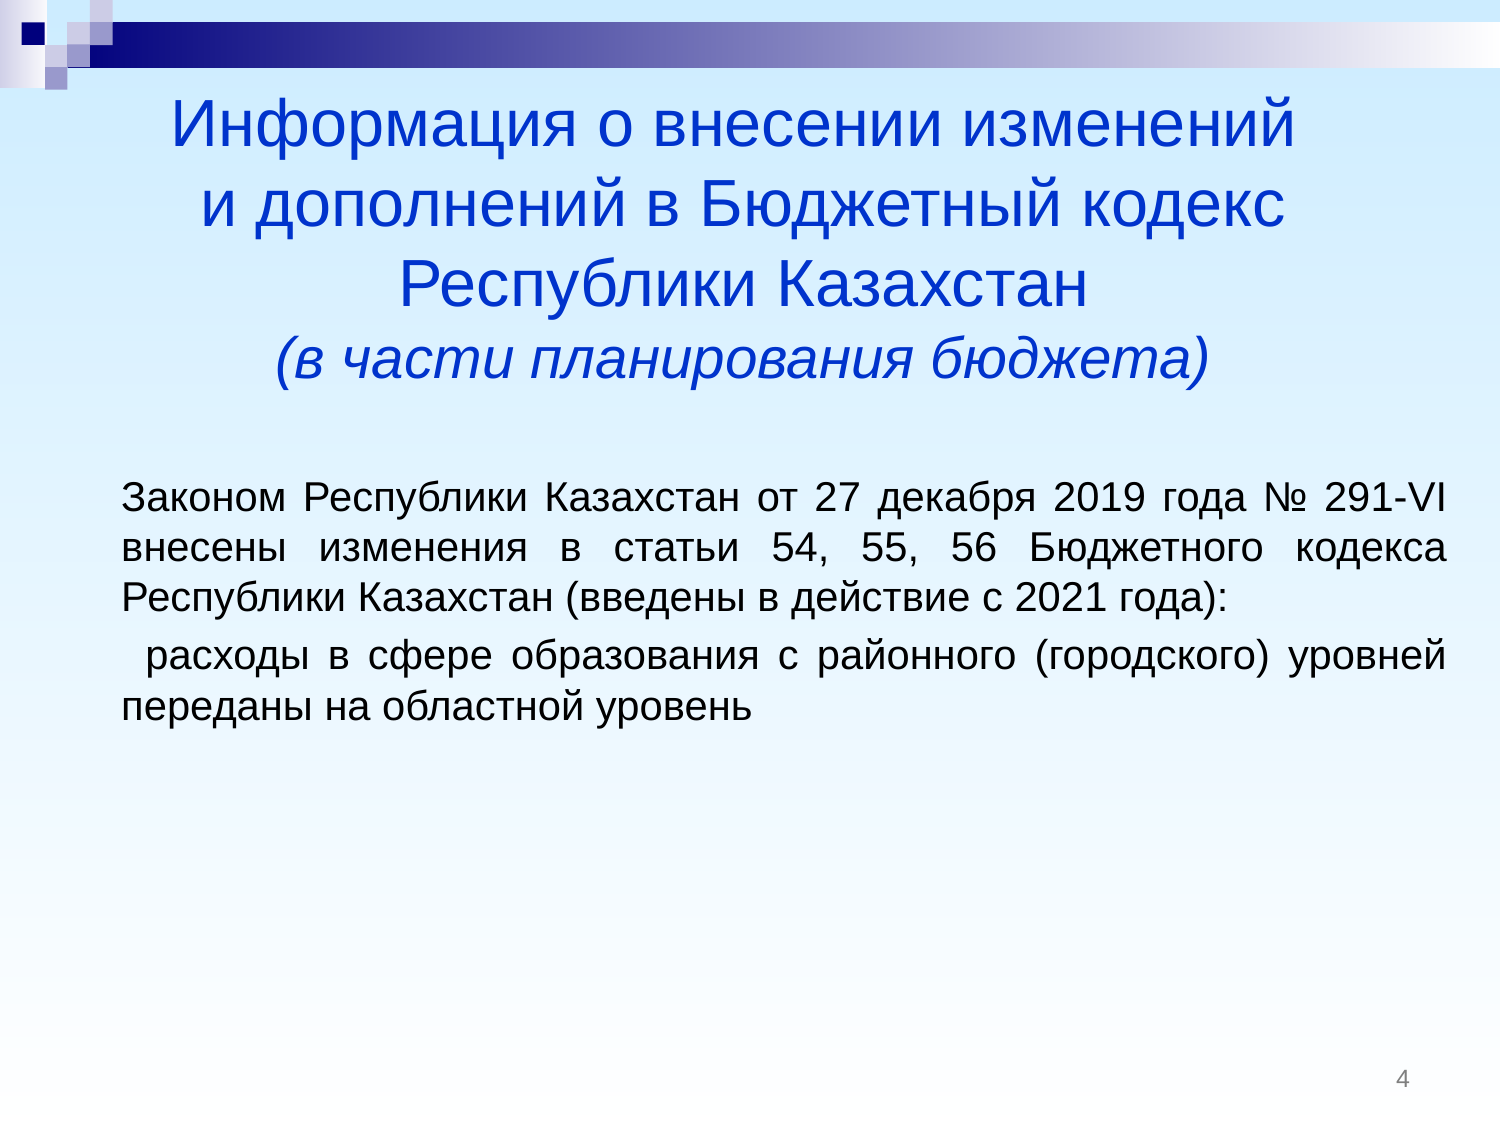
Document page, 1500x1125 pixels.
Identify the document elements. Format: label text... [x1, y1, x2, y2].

slide_number 4 [1074, 1025, 1425, 1100]
list Законом Республики Казахстан от 27 декабря 2019 года № 291-VI внесены изменения в статьи 54, 55, 56 Бюджетного кодекса Республики Казахстан (введены в действие с 2021 года): расходы в сфере образования с районного (городского) уровней переданы на областной уровень [50, 462, 1463, 925]
title Информация о внесении изменений и дополнений в Бюджетный кодекс Республики Казахстан (в части планирования бюджета) [50, 50, 1438, 421]
